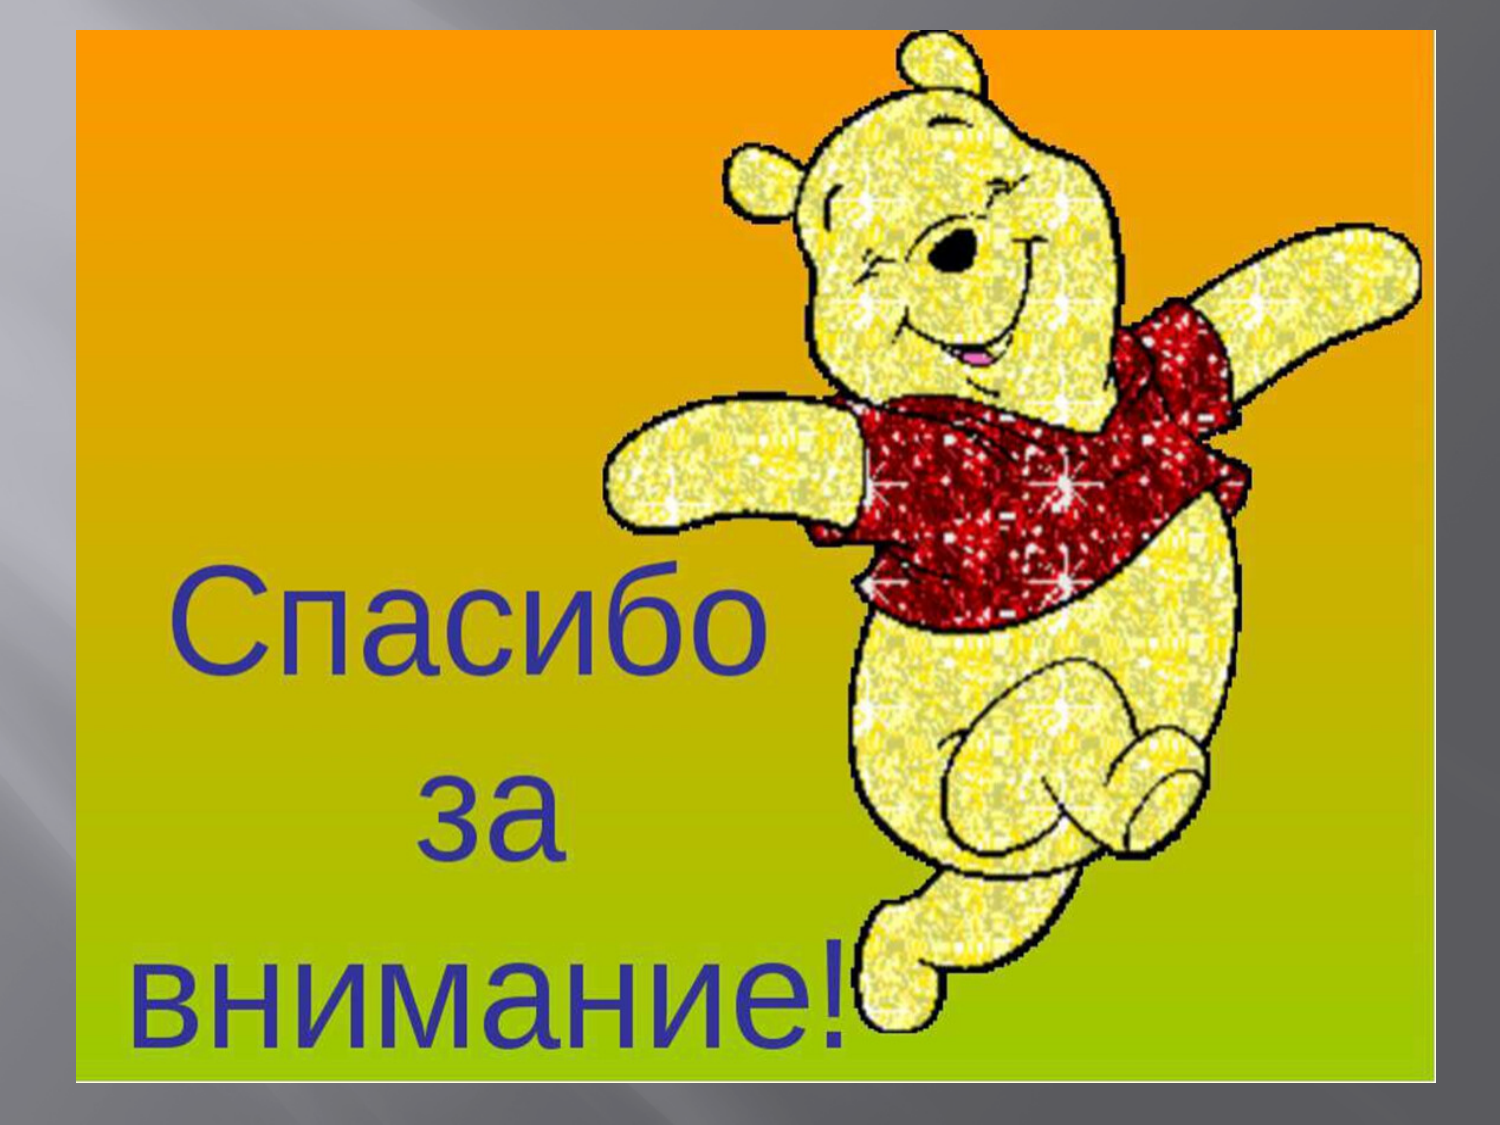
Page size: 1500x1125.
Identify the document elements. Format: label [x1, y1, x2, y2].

picture [76, 30, 1436, 1083]
